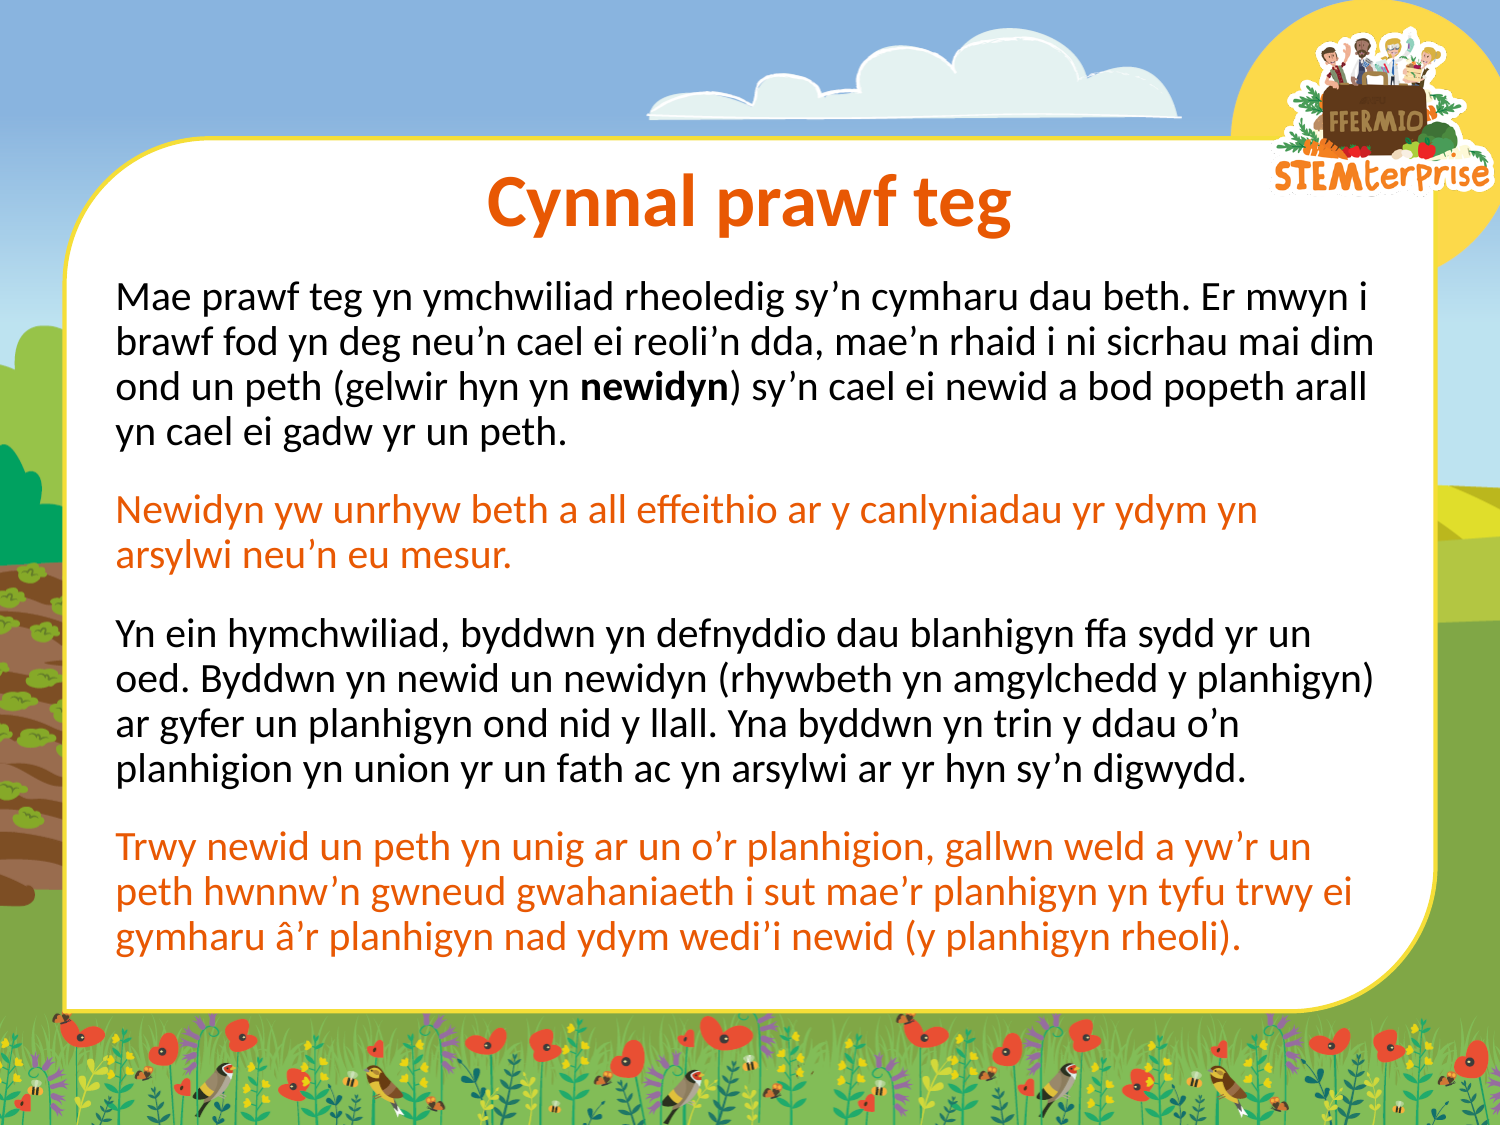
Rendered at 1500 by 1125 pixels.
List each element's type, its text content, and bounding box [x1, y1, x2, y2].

picture [0, 0, 1500, 1125]
title Cynnal prawf teg [218, 137, 1282, 256]
list Mae prawf teg yn ymchwiliad rheoledig sy’n cymharu dau beth. Er mwyn i brawf fod yn deg neu’n cael ei reoli’n dda, mae’n rhaid i ni sicrhau mai dim ond un peth (gelwir hyn yn newidyn) sy’n cael ei newid a bod popeth arall yn cael ei gadw yr un peth. Newidyn yw unrhyw beth a all effeithio ar y canlyniadau yr ydym yn arsylwi neu’n eu mesur. Yn ein hymchwiliad, byddwn yn defnyddio dau blanhigyn ffa sydd yr un oed. Byddwn yn newid un newidyn (rhywbeth yn amgylchedd y planhigyn) ar gyfer un planhigyn ond nid y llall. Yna byddwn yn trin y ddau o’n planhigion yn union yr un fath ac yn arsylwi ar yr hyn sy’n digwydd. Trwy newid un peth yn unig ar un o’r planhigion, gallwn weld a yw’r un peth hwnnw’n gwneud gwahaniaeth i sut mae’r planhigyn yn tyfu trwy ei gymharu â’r planhigyn nad ydym wedi’i newid (y planhigyn rheoli). [100, 267, 1400, 965]
